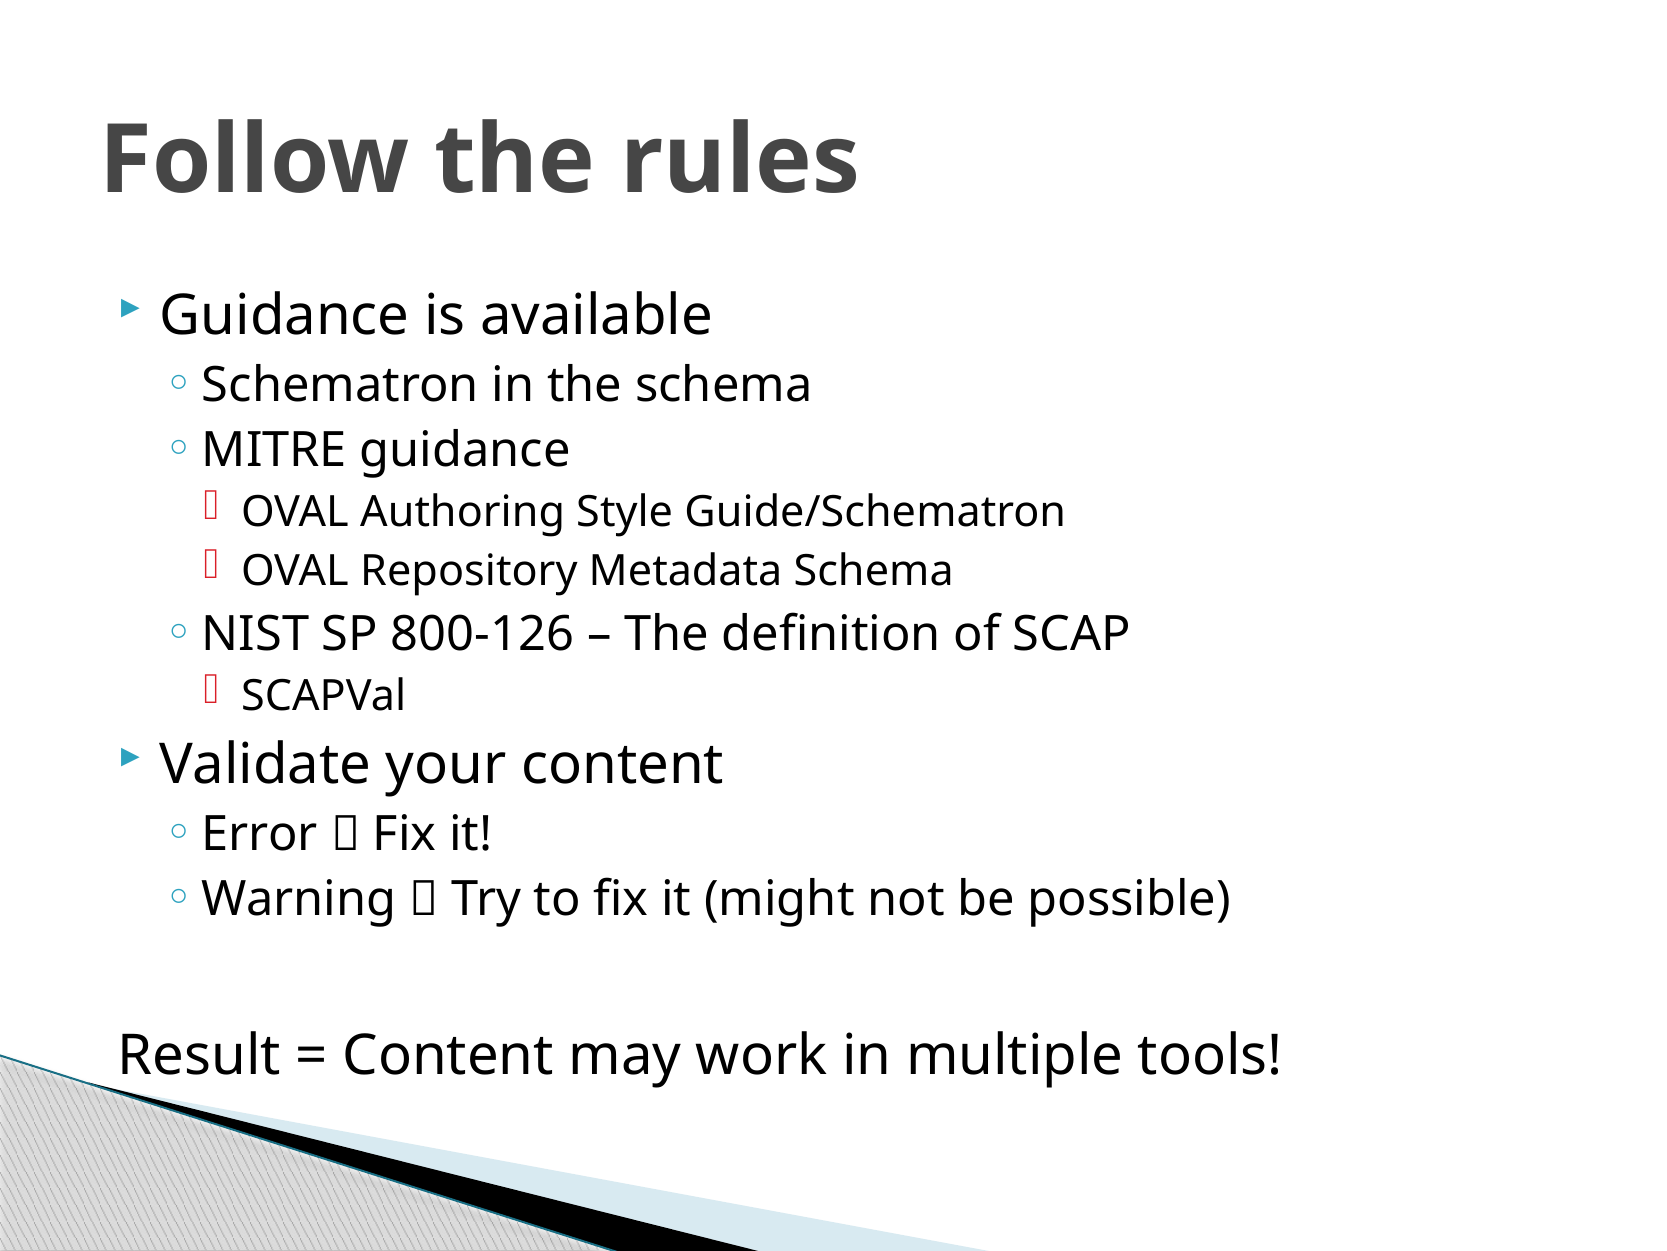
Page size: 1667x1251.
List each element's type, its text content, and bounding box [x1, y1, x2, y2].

list Guidance is available Schematron in the schema MITRE guidance OVAL Authoring Style Guide/Schematron OVAL Repository Metadata Schema NIST SP 800-126 – The definition of SCAP SCAPVal Validate your content Error  Fix it! Warning  Try to fix it (might not be possible) Result = Content may work in multiple tools! [83, 270, 1584, 1095]
title Follow the rules [83, 50, 1584, 259]
